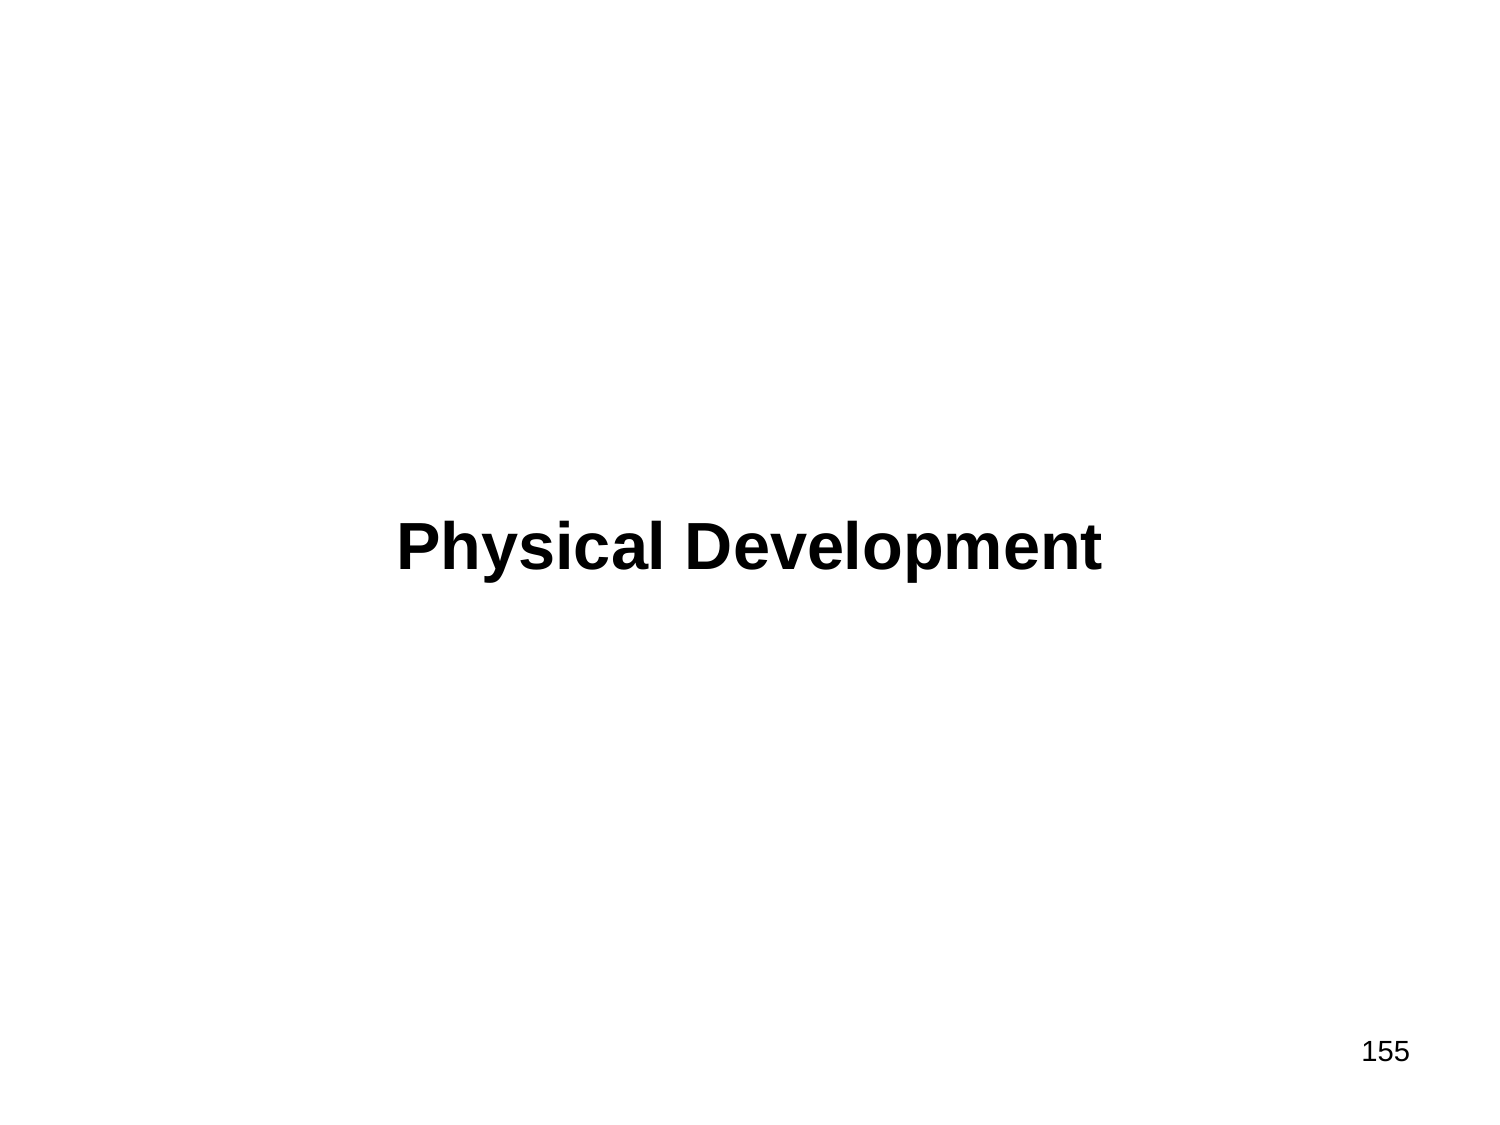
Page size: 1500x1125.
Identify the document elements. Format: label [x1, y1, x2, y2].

text_box [1074, 1024, 1425, 1103]
subtitle [125, 172, 1375, 941]
